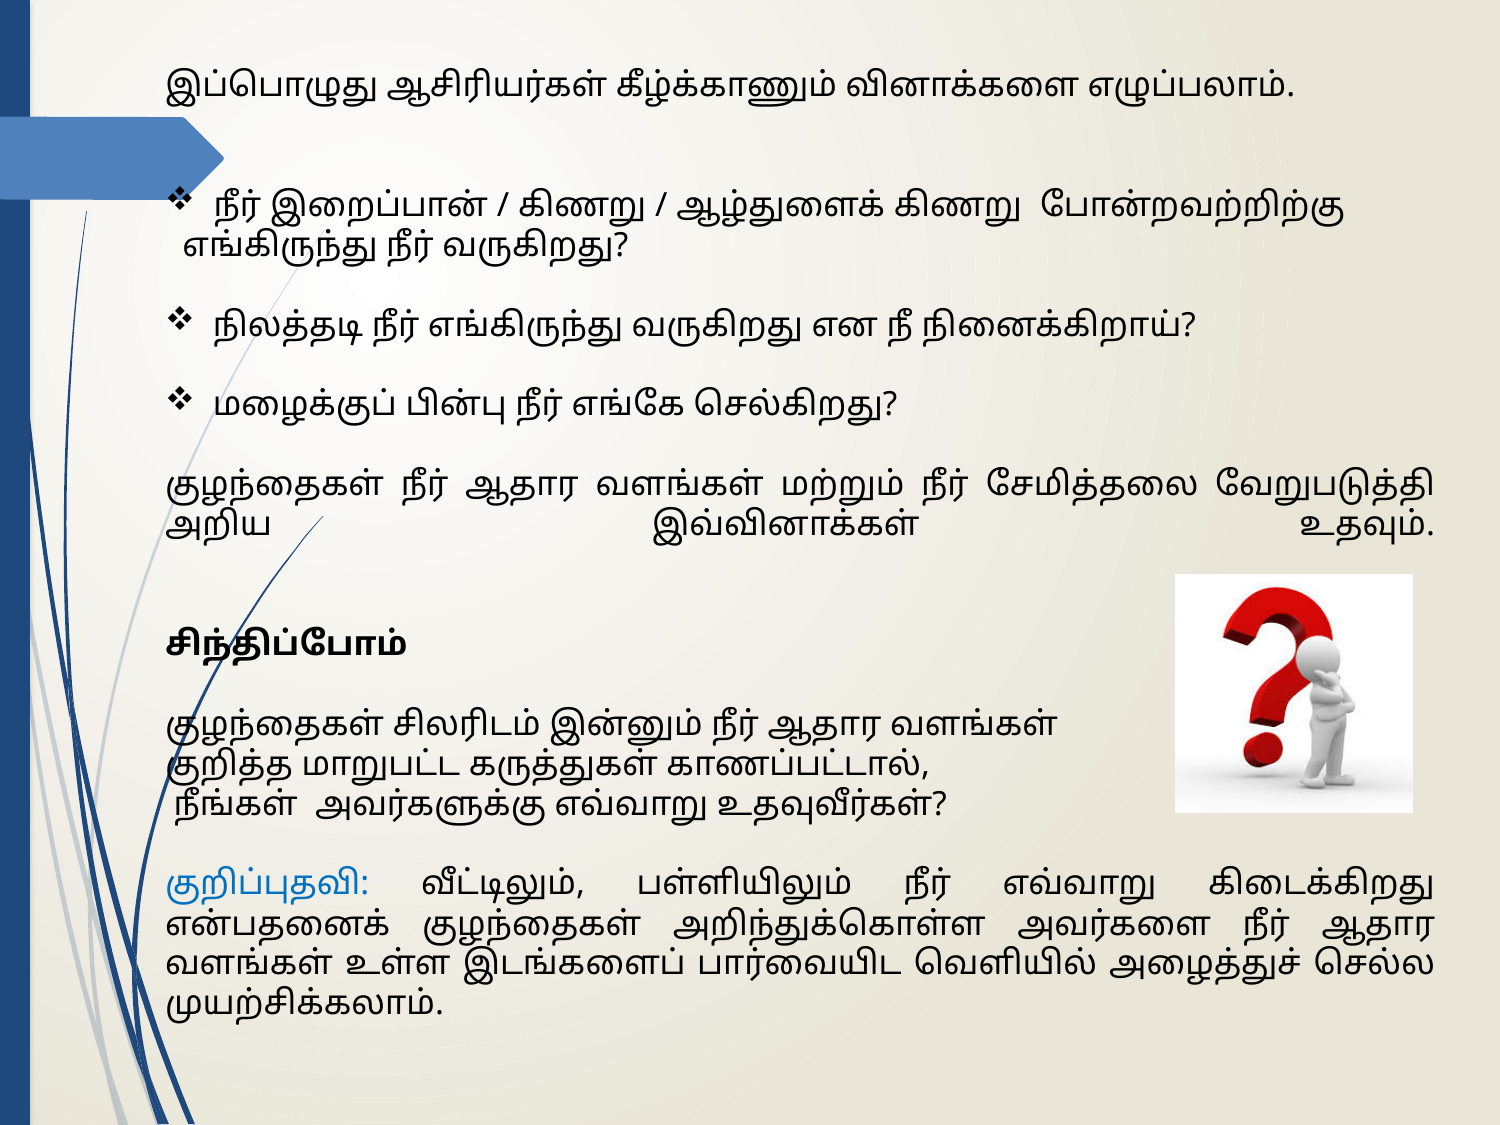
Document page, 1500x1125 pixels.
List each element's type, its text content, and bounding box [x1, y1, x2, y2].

picture [1174, 574, 1413, 813]
text_box இப்பொழுது ஆசிரியர்கள் கீழ்க்காணும் வினாக்களை எழுப்பலாம். நீர் இறைப்பான் / கிணறு / ஆழ்துளைக் கிணறு போன்றவற்றிற்கு எங்கிருந்து நீர் வருகிறது? நிலத்தடி நீர் எங்கிருந்து வருகிறது என நீ நினைக்கிறாய்? மழைக்குப் பின்பு நீர் எங்கே செல்கிறது? குழந்தைகள் நீர் ஆதார வளங்கள் மற்றும் நீர் சேமித்தலை வேறுபடுத்தி அறிய இவ்வினாக்கள் உதவும். சிந்திப்போம் குழந்தைகள் சிலரிடம் இன்னும் நீர் ஆதார வளங்கள் குறித்த மாறுபட்ட கருத்துகள் காணப்பட்டால், நீங்கள் அவர்களுக்கு எவ்வாறு உதவுவீர்கள்? குறிப்புதவி: வீட்டிலும், பள்ளியிலும் நீர் எவ்வாறு கிடைக்கிறது என்பதனைக் குழந்தைகள் அறிந்துக்கொள்ள அவர்களை நீர் ஆதார வளங்கள் உள்ள இடங்களைப் பார்வையிட வெளியில் அழைத்துச் செல்ல முயற்சிக்கலாம். [150, 55, 1450, 1029]
